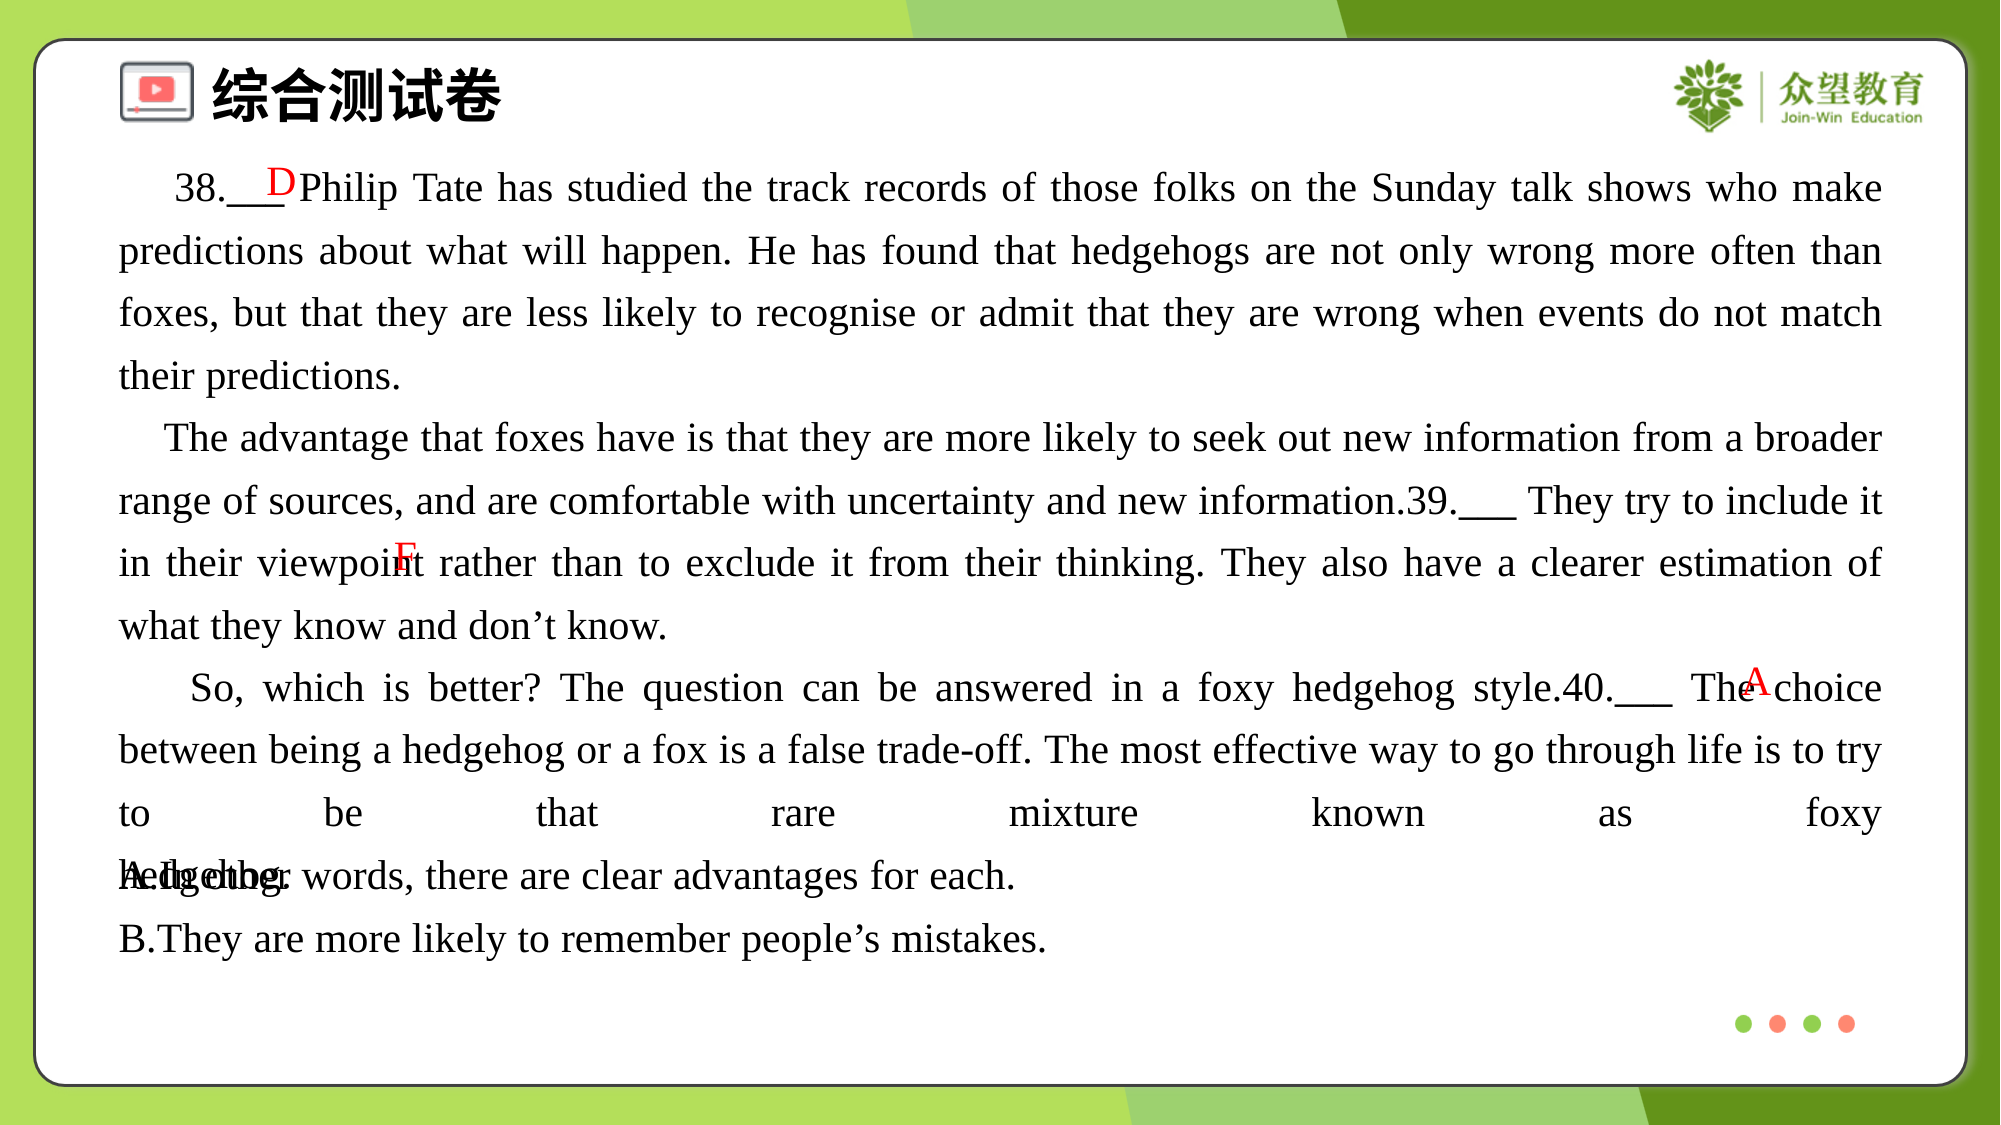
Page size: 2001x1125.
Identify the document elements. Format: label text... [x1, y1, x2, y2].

text_box 38.___ Philip Tate has studied the track records of those folks on the Sunday talk shows who make predictions about what will happen. He has found that hedgehogs are not only wrong more often than foxes, but that they are less likely to recognise or admit that they are wrong when events do not match their predictions. The advantage that foxes have is that they are more likely to seek out new information from a broader range of sources, and are comfortable with uncertainty and new information.39.___ They try to include it in their viewpoint rather than to exclude it from their thinking. They also have a clearer estimation of what they know and don’t know. So, which is better? The question can be answered in a foxy hedgehog style.40.___ The choice between being a hedgehog or a fox is a false trade-off. The most effective way to go through life is to try to be that rare mixture known as foxy hedgehog.#1.5 [118, 147, 1883, 829]
text_box F [389, 516, 422, 574]
text_box A.In other words, there are clear advantages for each. B.They are more likely to remember people’s mistakes. [118, 835, 1883, 961]
text_box A [1736, 641, 1777, 699]
picture [0, 0, 2000, 1125]
text_box D [261, 141, 302, 199]
